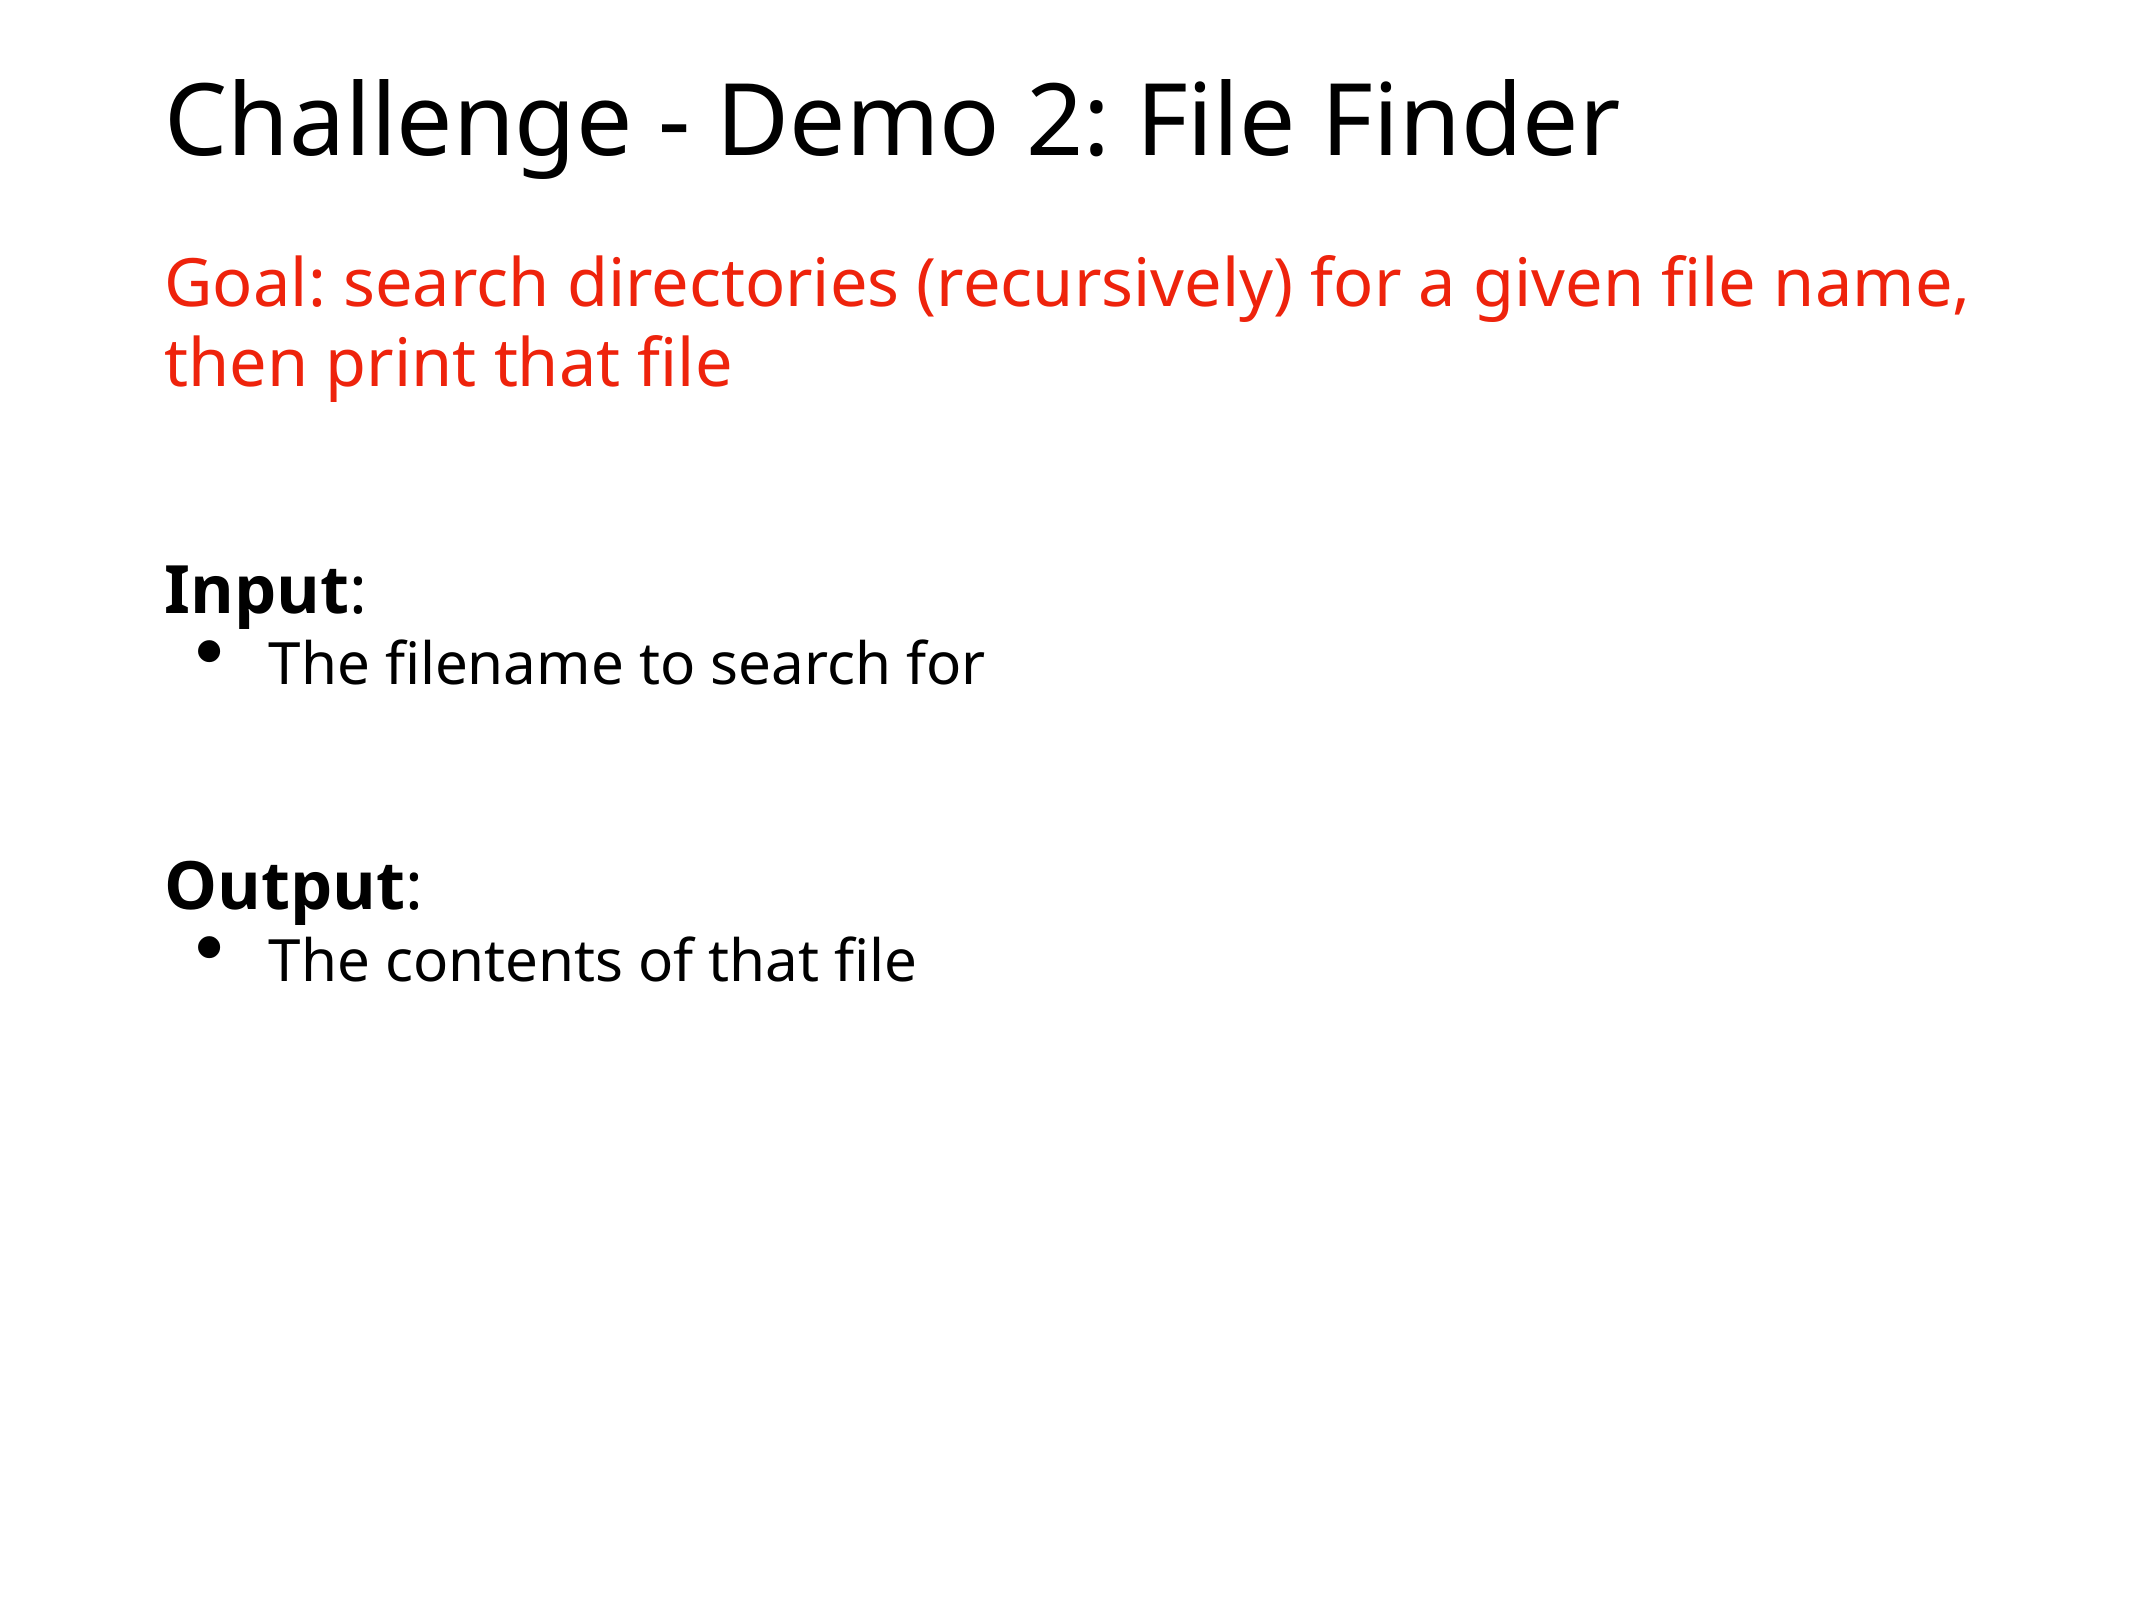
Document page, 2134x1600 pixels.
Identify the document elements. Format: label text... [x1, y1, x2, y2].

title Challenge - Demo 2: File Finder [155, 41, 1978, 191]
list Goal: search directories (recursively) for a given file name, then print that file Input: The filename to search for Output: The contents of that file [155, 231, 2050, 1522]
